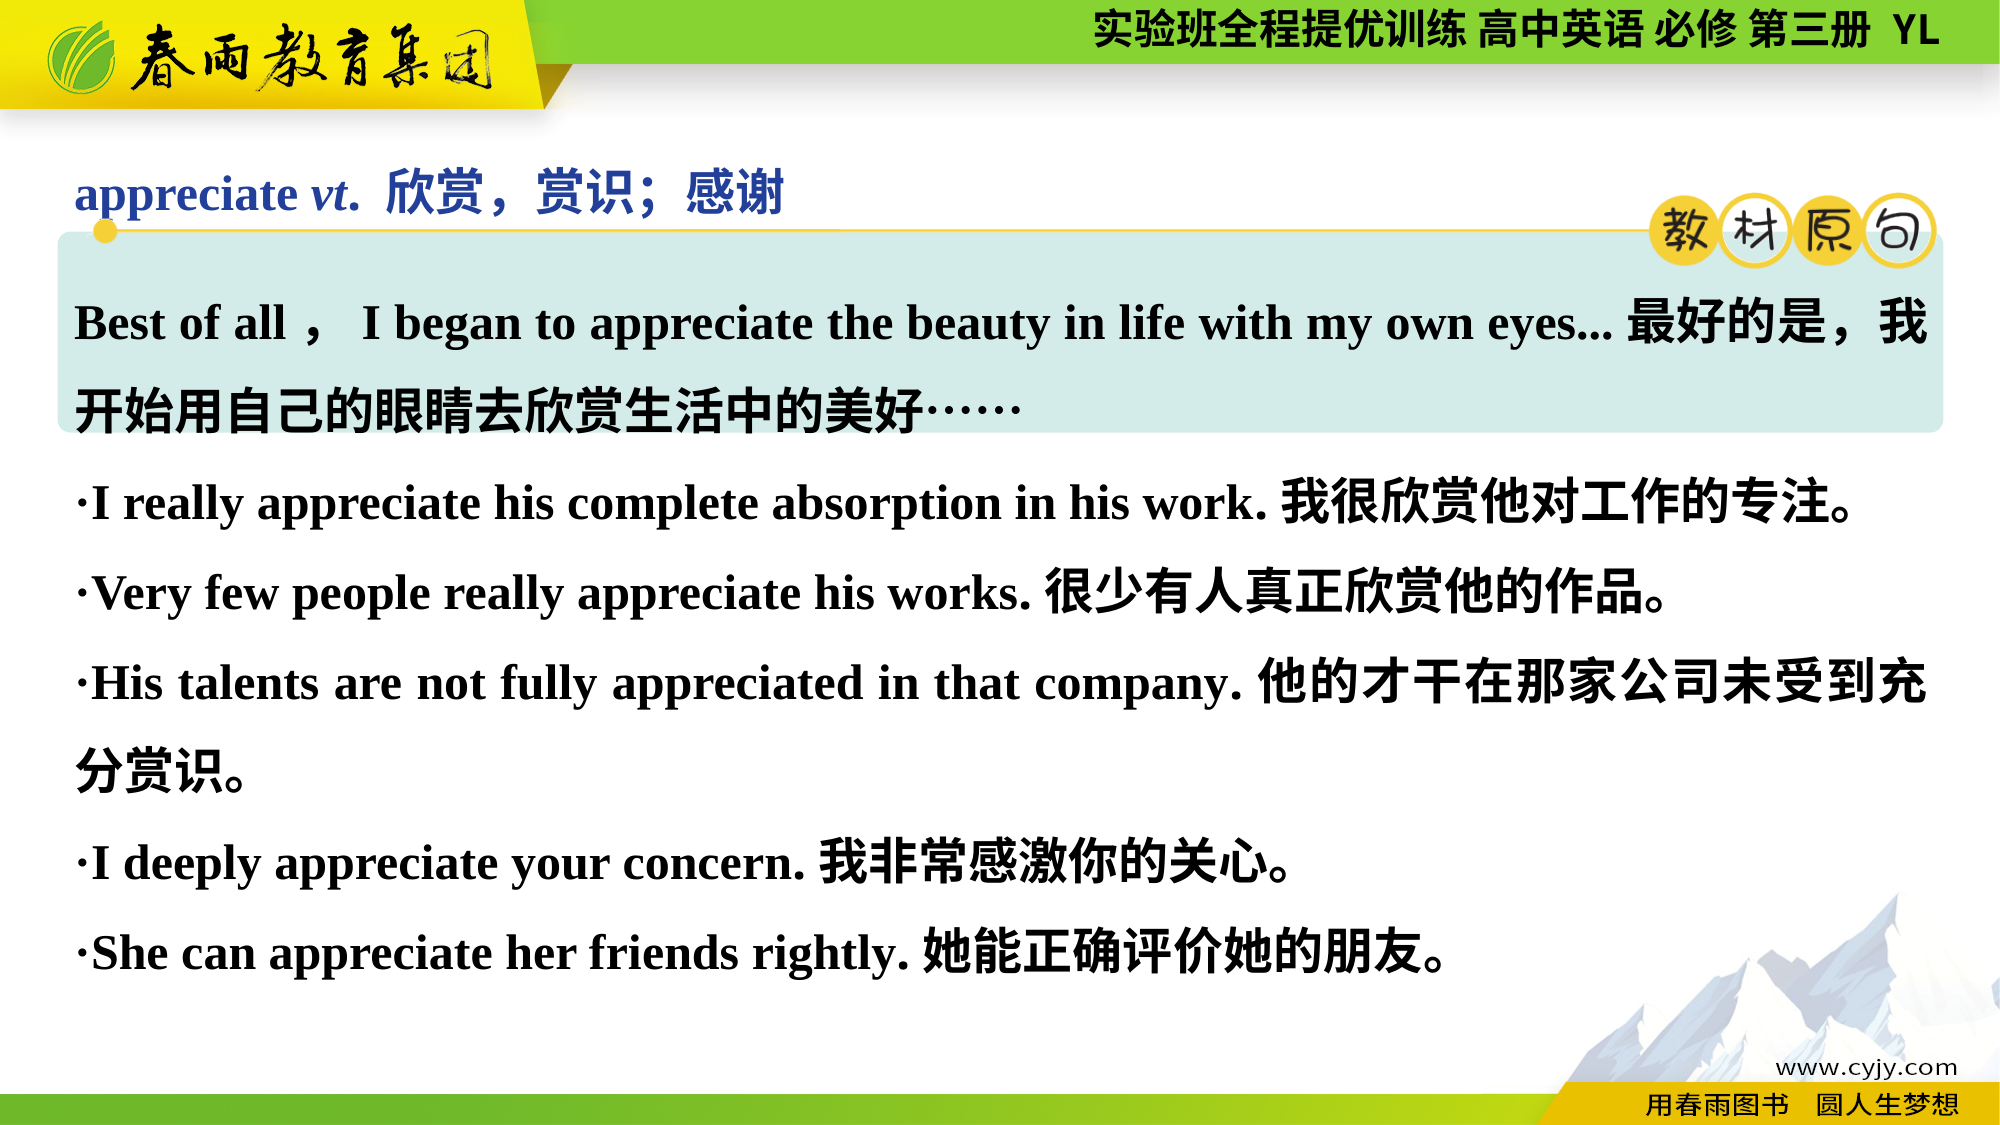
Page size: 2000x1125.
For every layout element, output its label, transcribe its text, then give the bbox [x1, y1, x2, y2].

picture [0, 0, 2000, 1125]
list appreciate vt. 欣赏，赏识；感谢 Best of all，I began to appreciate the beauty in life with my own eyes...最好的是，我开始用自己的眼睛去欣赏生活中的美好…… ·I really appreciate his complete absorption in his work.我很欣赏他对工作的专注。 ·Very few people really appreciate his works.很少有人真正欣赏他的作品。 ·His talents are not fully appreciated in that company.他的才干在那家公司未受到充分赏识。 ·I deeply appreciate your concern.我非常感激你的关心。 ·She can appreciate her friends rightly.她能正确评价她的朋友。 [59, 122, 1944, 984]
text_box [87, 184, 1938, 271]
